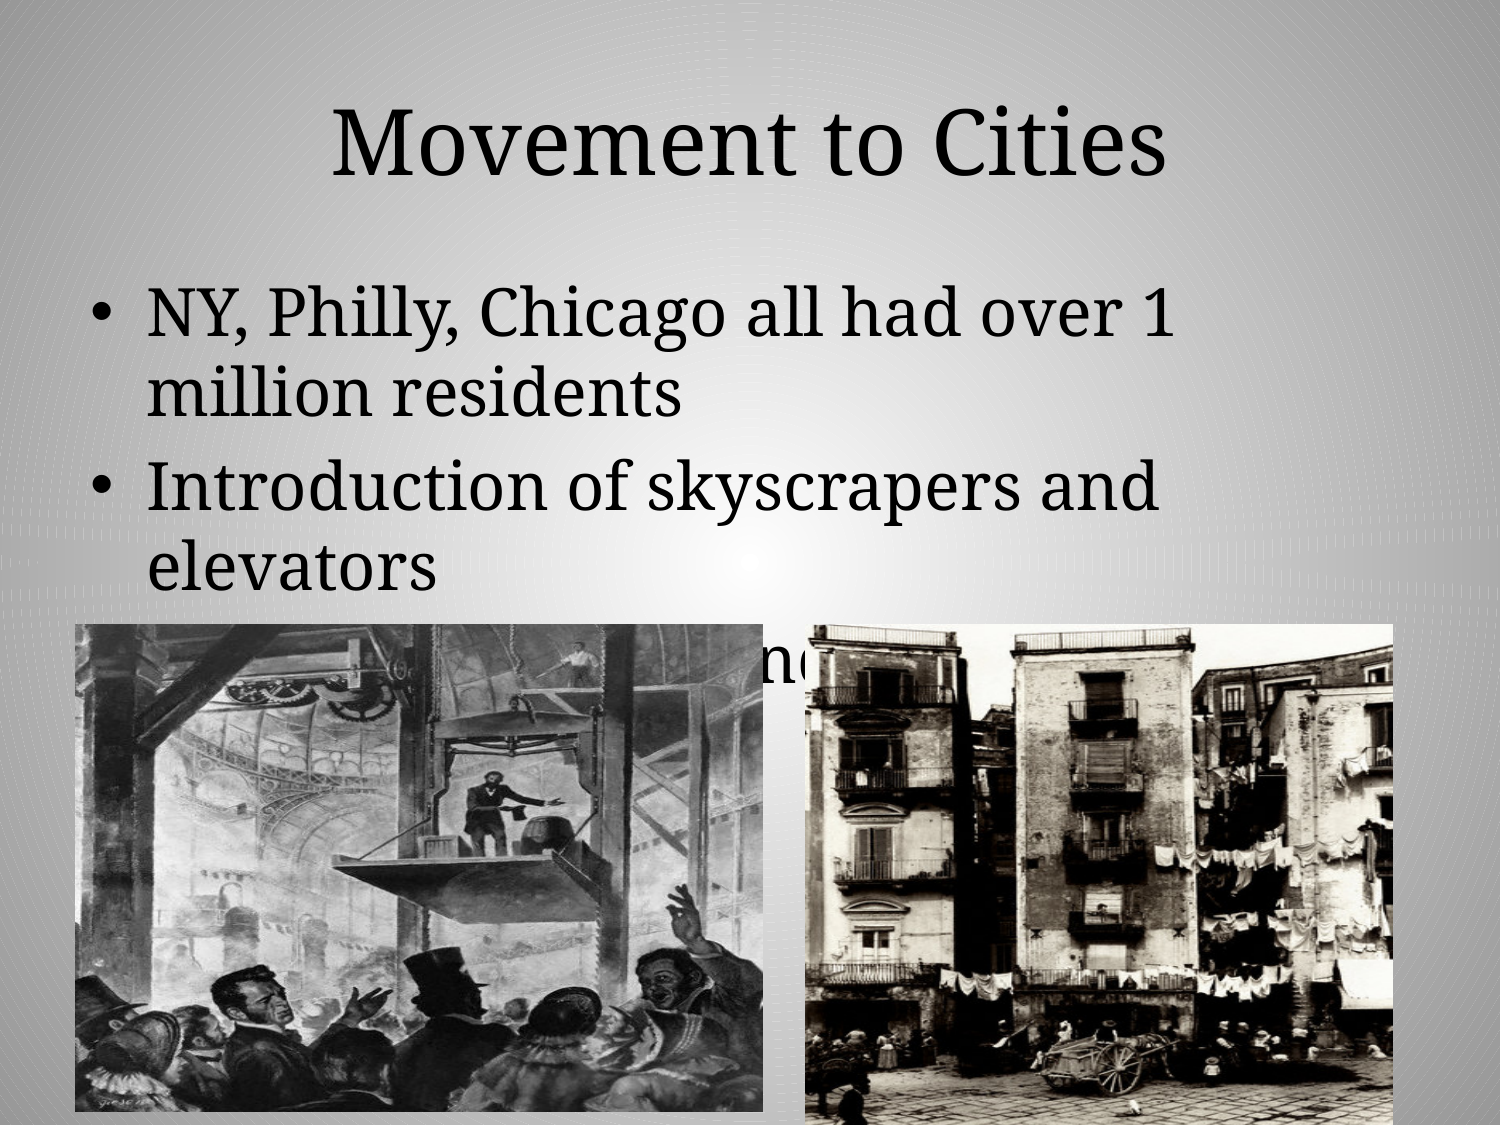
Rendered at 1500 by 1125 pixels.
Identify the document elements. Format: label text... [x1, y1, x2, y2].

list NY, Philly, Chicago all had over 1 million residents Introduction of skyscrapers and elevators Increase in crime and rise of organized crime [75, 262, 1425, 1005]
picture [805, 624, 1394, 1125]
title Movement to Cities [75, 45, 1425, 233]
picture [74, 624, 763, 1112]
